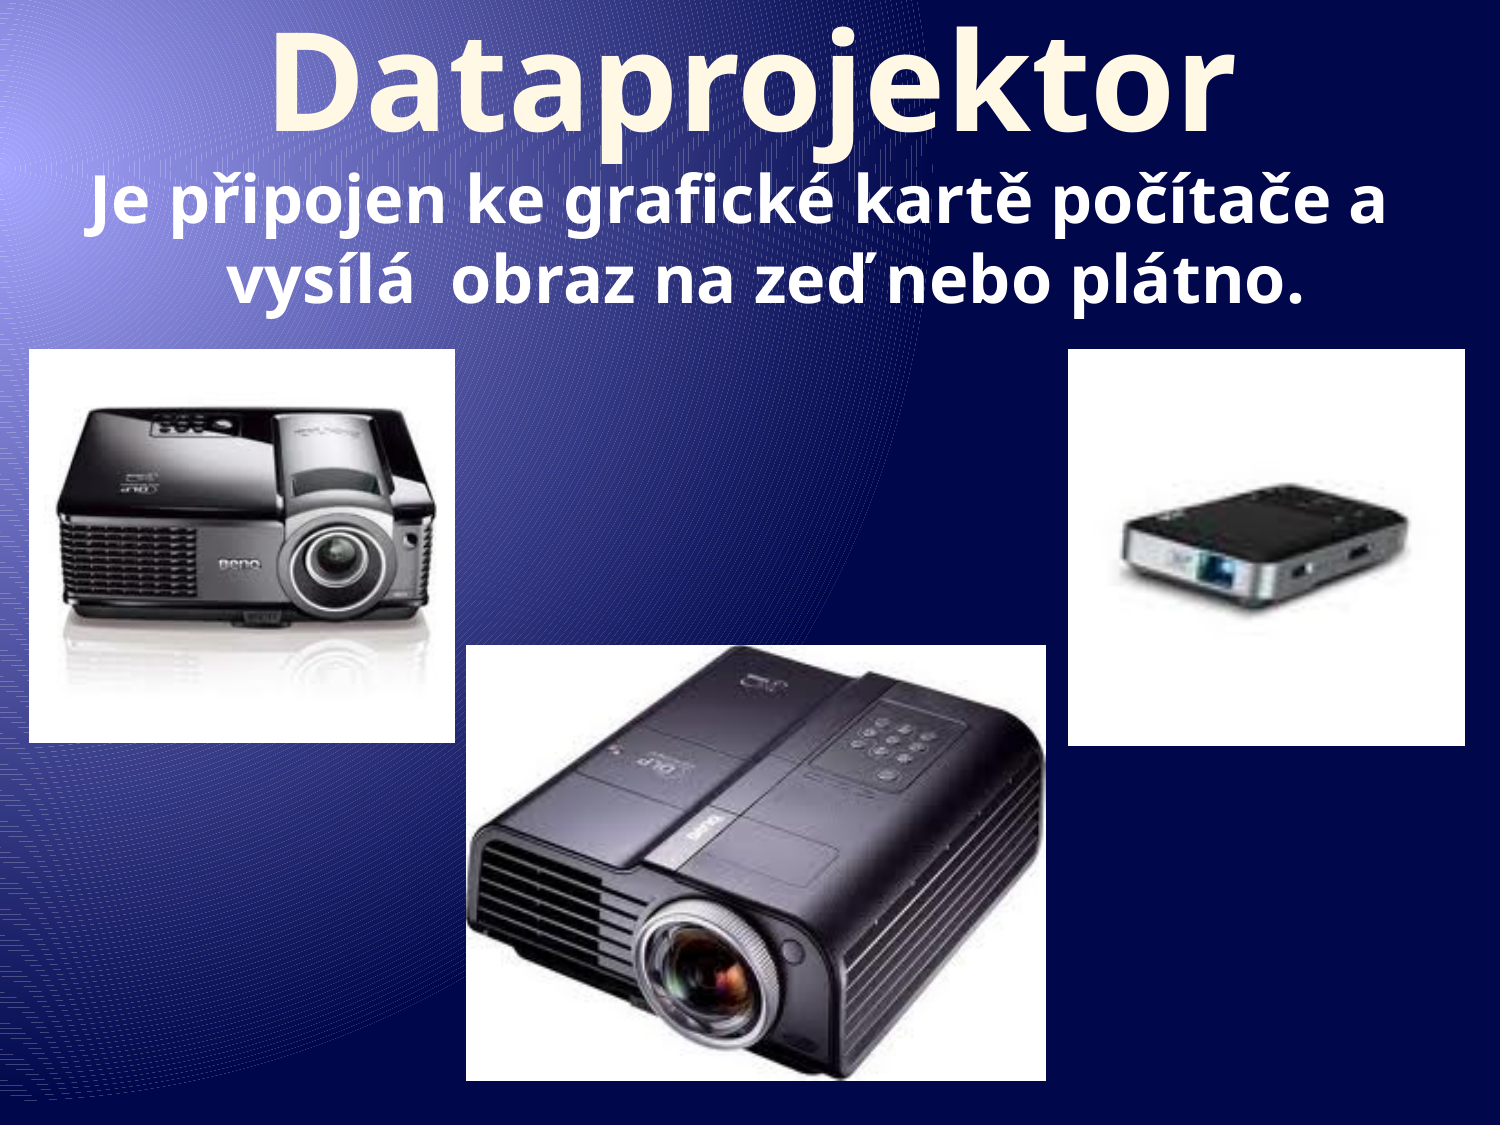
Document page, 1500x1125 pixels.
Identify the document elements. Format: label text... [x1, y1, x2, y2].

title Dataprojektor [76, 30, 1427, 161]
list Je připojen ke grafické kartě počítače a vysílá obraz na zeď nebo plátno. [64, 149, 1415, 362]
picture [466, 644, 1046, 1082]
picture [29, 349, 455, 743]
picture [1068, 349, 1465, 746]
